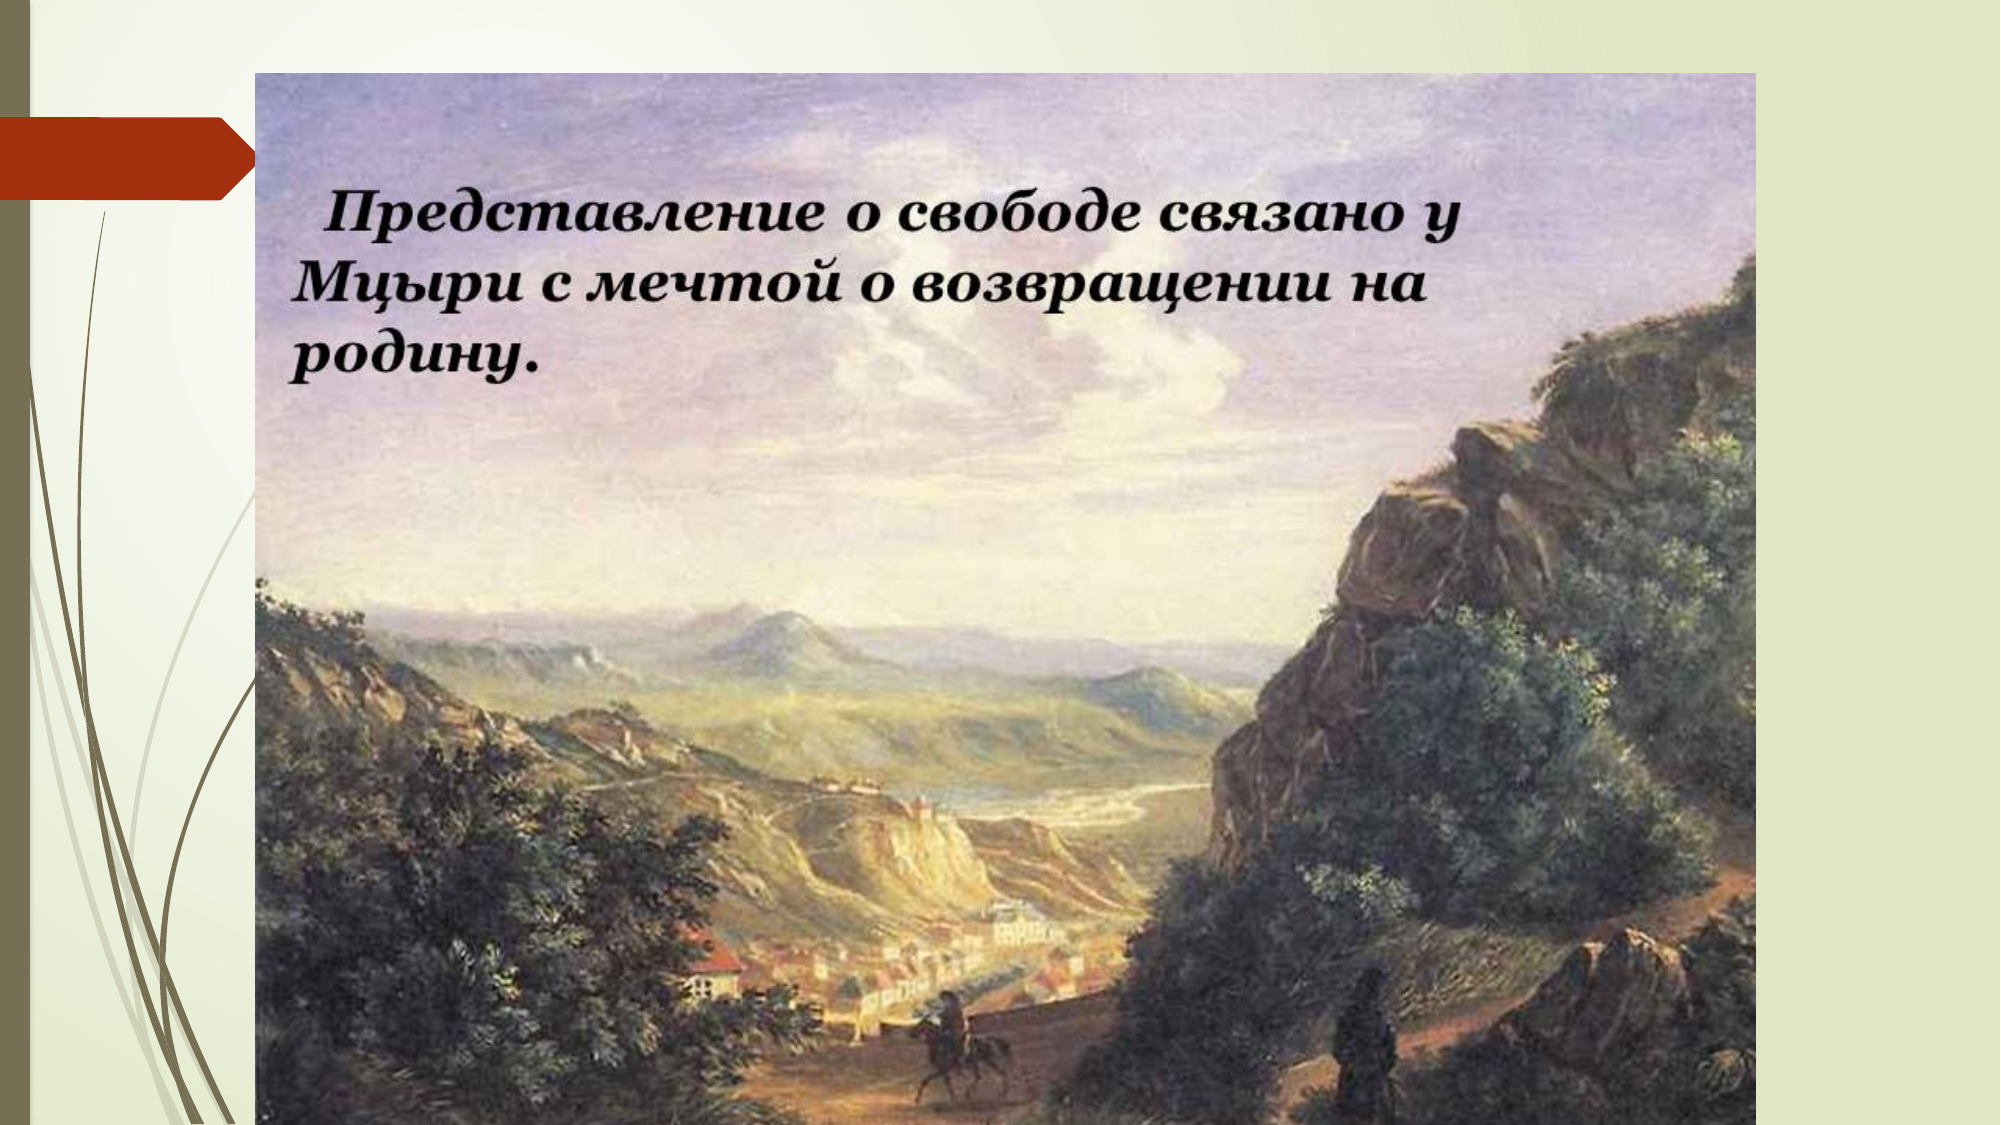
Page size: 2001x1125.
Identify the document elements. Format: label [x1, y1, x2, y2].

picture [254, 73, 1756, 1125]
